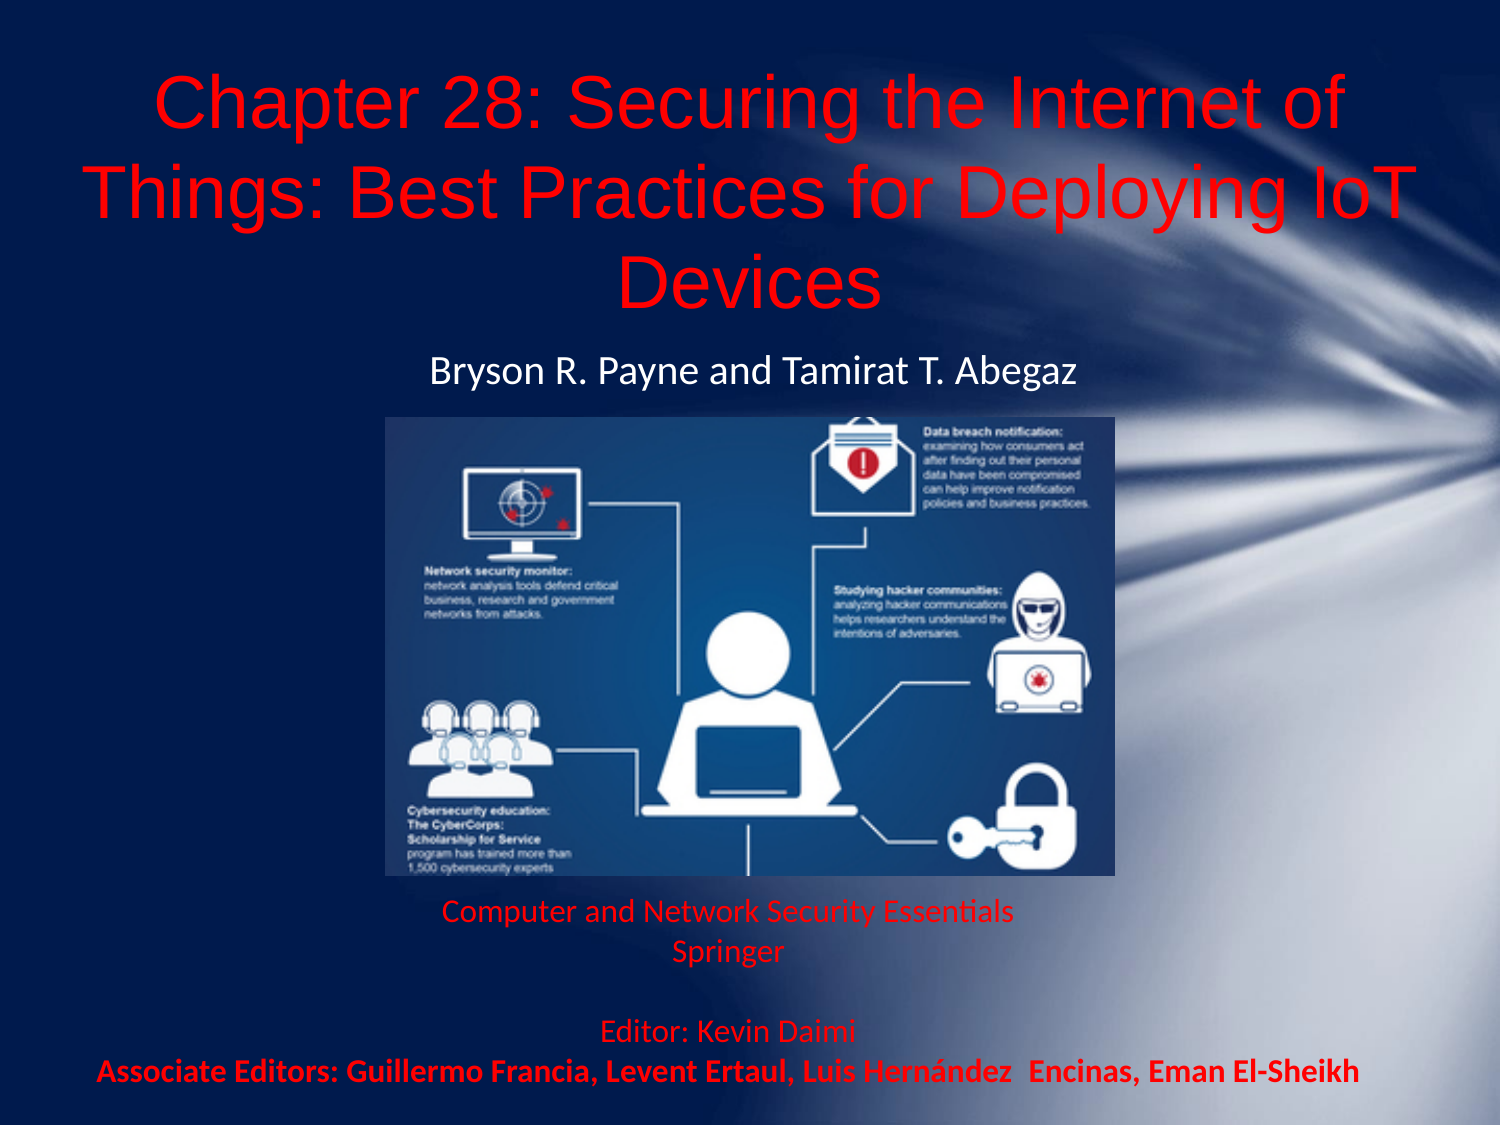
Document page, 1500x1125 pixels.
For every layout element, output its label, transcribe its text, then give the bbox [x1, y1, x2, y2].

footer Computer and Network Security Essentials Springer Editor: Kevin Daimi Associate Editors: Guillermo Francia, Levent Ertaul, Luis Hernández Encinas, Eman El-Sheikh [44, 889, 1413, 1097]
title Chapter 28: Securing the Internet of Things: Best Practices for Deploying IoT Devices [44, 53, 1456, 418]
picture [0, 0, 1500, 1125]
text_box Bryson R. Payne and Tamirat T. Abegaz [414, 335, 1115, 400]
